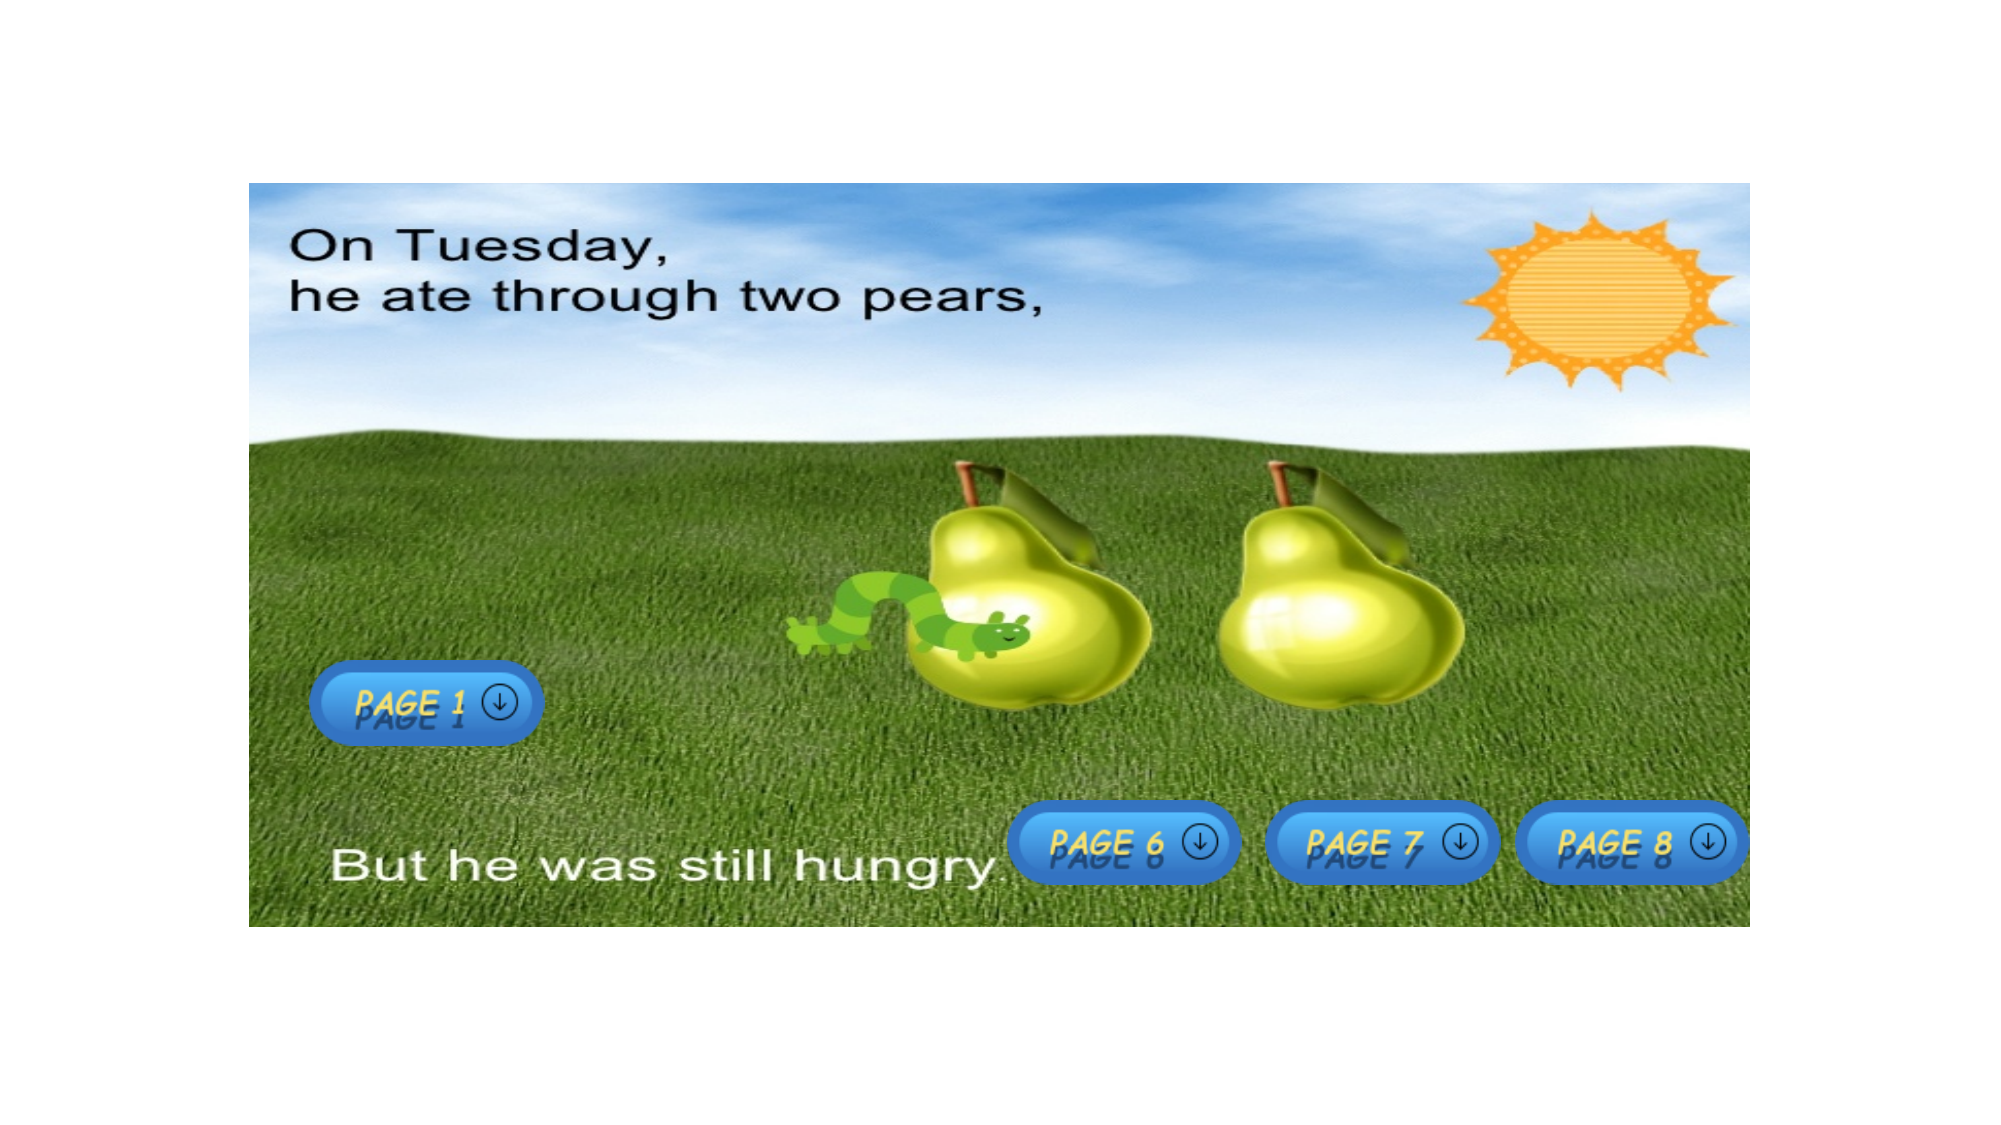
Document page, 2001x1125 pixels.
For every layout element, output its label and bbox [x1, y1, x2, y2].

picture [249, 183, 1751, 927]
